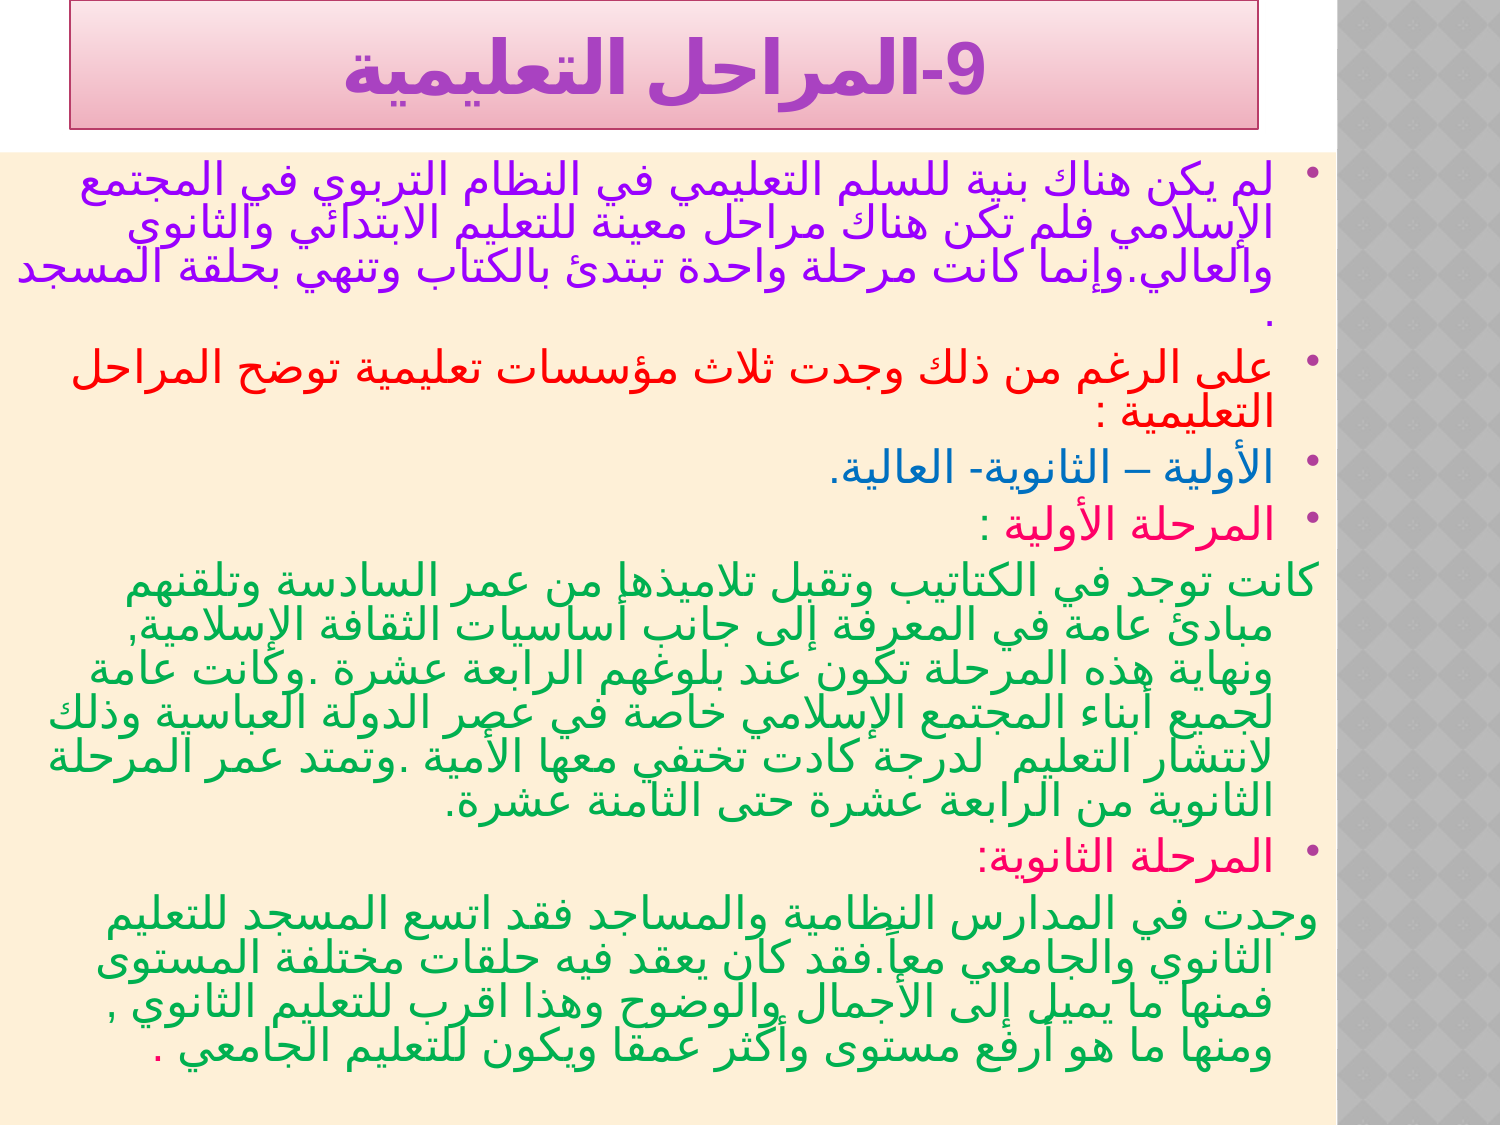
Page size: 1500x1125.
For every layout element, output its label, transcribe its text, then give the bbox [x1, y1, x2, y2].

title 9-المراحل التعليمية [69, 0, 1259, 130]
list لم يكن هناك بنية للسلم التعليمي في النظام التربوي في المجتمع الإسلامي فلم تكن هناك مراحل معينة للتعليم الابتدائي والثانوي والعالي.وإنما كانت مرحلة واحدة تبتدئ بالكتاب وتنهي بحلقة المسجد . على الرغم من ذلك وجدت ثلاث مؤسسات تعليمية توضح المراحل التعليمية : الأولية – الثانوية- العالية. المرحلة الأولية : كانت توجد في الكتاتيب وتقبل تلاميذها من عمر السادسة وتلقنهم مبادئ عامة في المعرفة إلى جانب أساسيات الثقافة الإسلامية, ونهاية هذه المرحلة تكون عند بلوغهم الرابعة عشرة .وكانت عامة لجميع أبناء المجتمع الإسلامي خاصة في عصر الدولة العباسية وذلك لانتشار التعليم لدرجة كادت تختفي معها الأمية .وتمتد عمر المرحلة الثانوية من الرابعة عشرة حتى الثامنة عشرة. المرحلة الثانوية: وجدت في المدارس النظامية والمساجد فقد اتسع المسجد للتعليم الثانوي والجامعي معاً.فقد كان يعقد فيه حلقات مختلفة المستوى فمنها ما يميل إلى الأجمال والوضوح وهذا اقرب للتعليم الثانوي , ومنها ما هو أرفع مستوى وأكثر عمقا ويكون للتعليم الجامعي . [0, 152, 1337, 1125]
